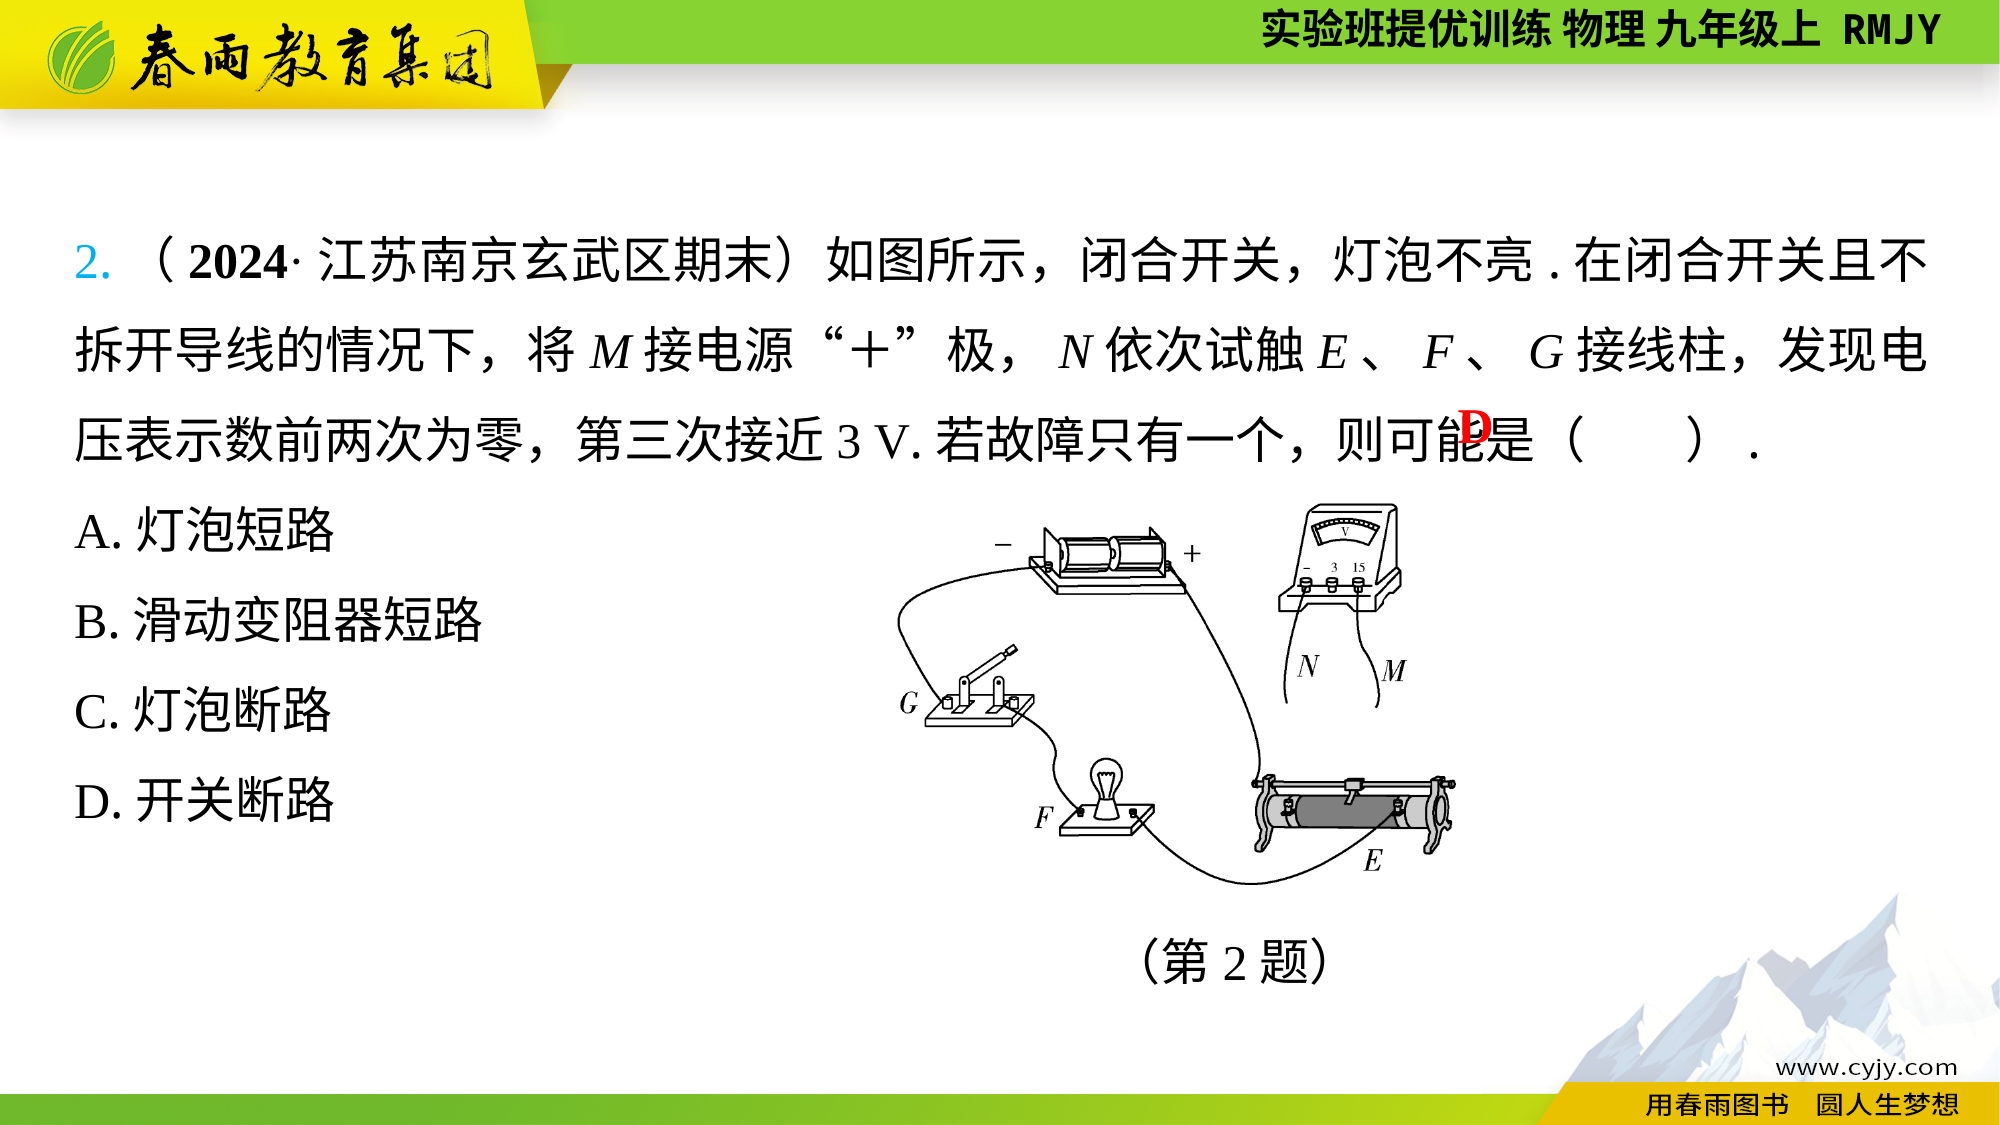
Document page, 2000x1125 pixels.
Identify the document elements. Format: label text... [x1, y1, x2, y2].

list 2.（2024·江苏南京玄武区期末）如图所示，闭合开关，灯泡不亮.在闭合开关且不拆开导线的情况下，将M接电源“＋”极，N依次试触E、F、G接线柱，发现电压表示数前两次为零，第三次接近3 V.若故障只有一个，则可能是（ ）. A.灯泡短路 B.滑动变阻器短路 C.灯泡断路 D.开关断路 [59, 191, 1944, 843]
text_box D [1443, 386, 1509, 462]
picture [0, 0, 2000, 1125]
text_box （第2题） [1095, 899, 1375, 998]
